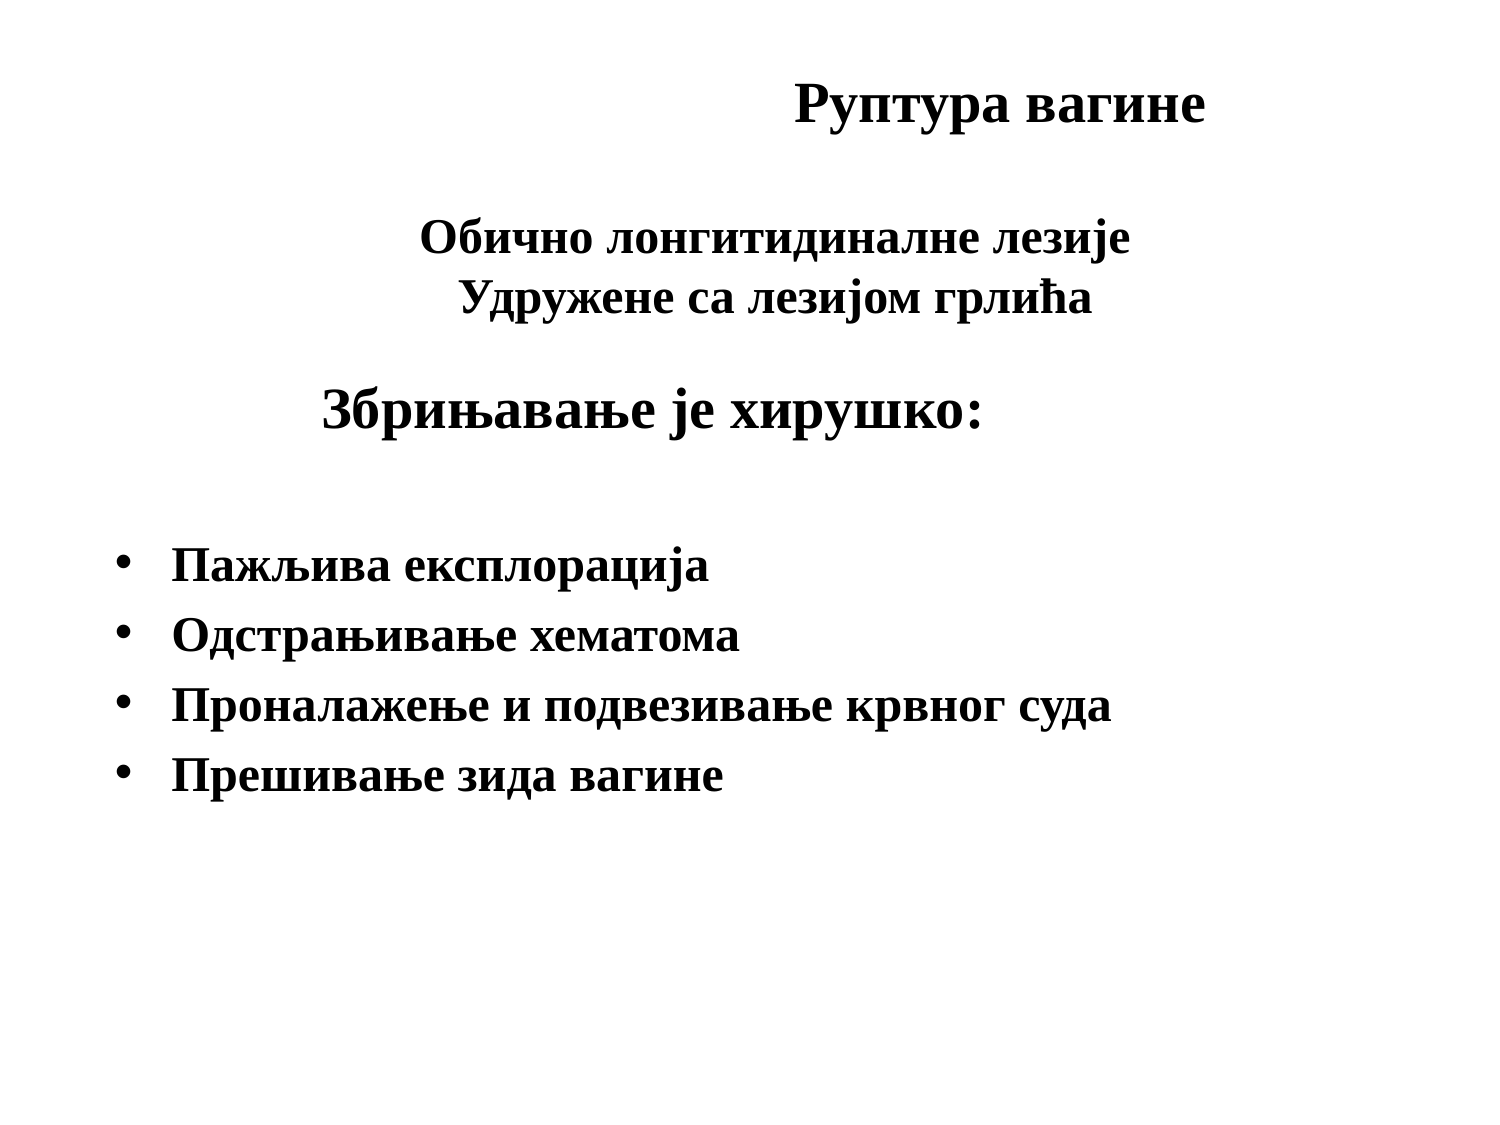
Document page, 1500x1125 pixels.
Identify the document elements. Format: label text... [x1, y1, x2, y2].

title Руптура вагине Обично лонгитидиналне лезије Удружене са лезијом грлића [112, 50, 1438, 338]
list Збрињавање је хирушко: Пажљива експлорација Одстрањивање хематома Проналажење и подвезивање крвног суда Прешивање зида вагине [99, 362, 1388, 1000]
